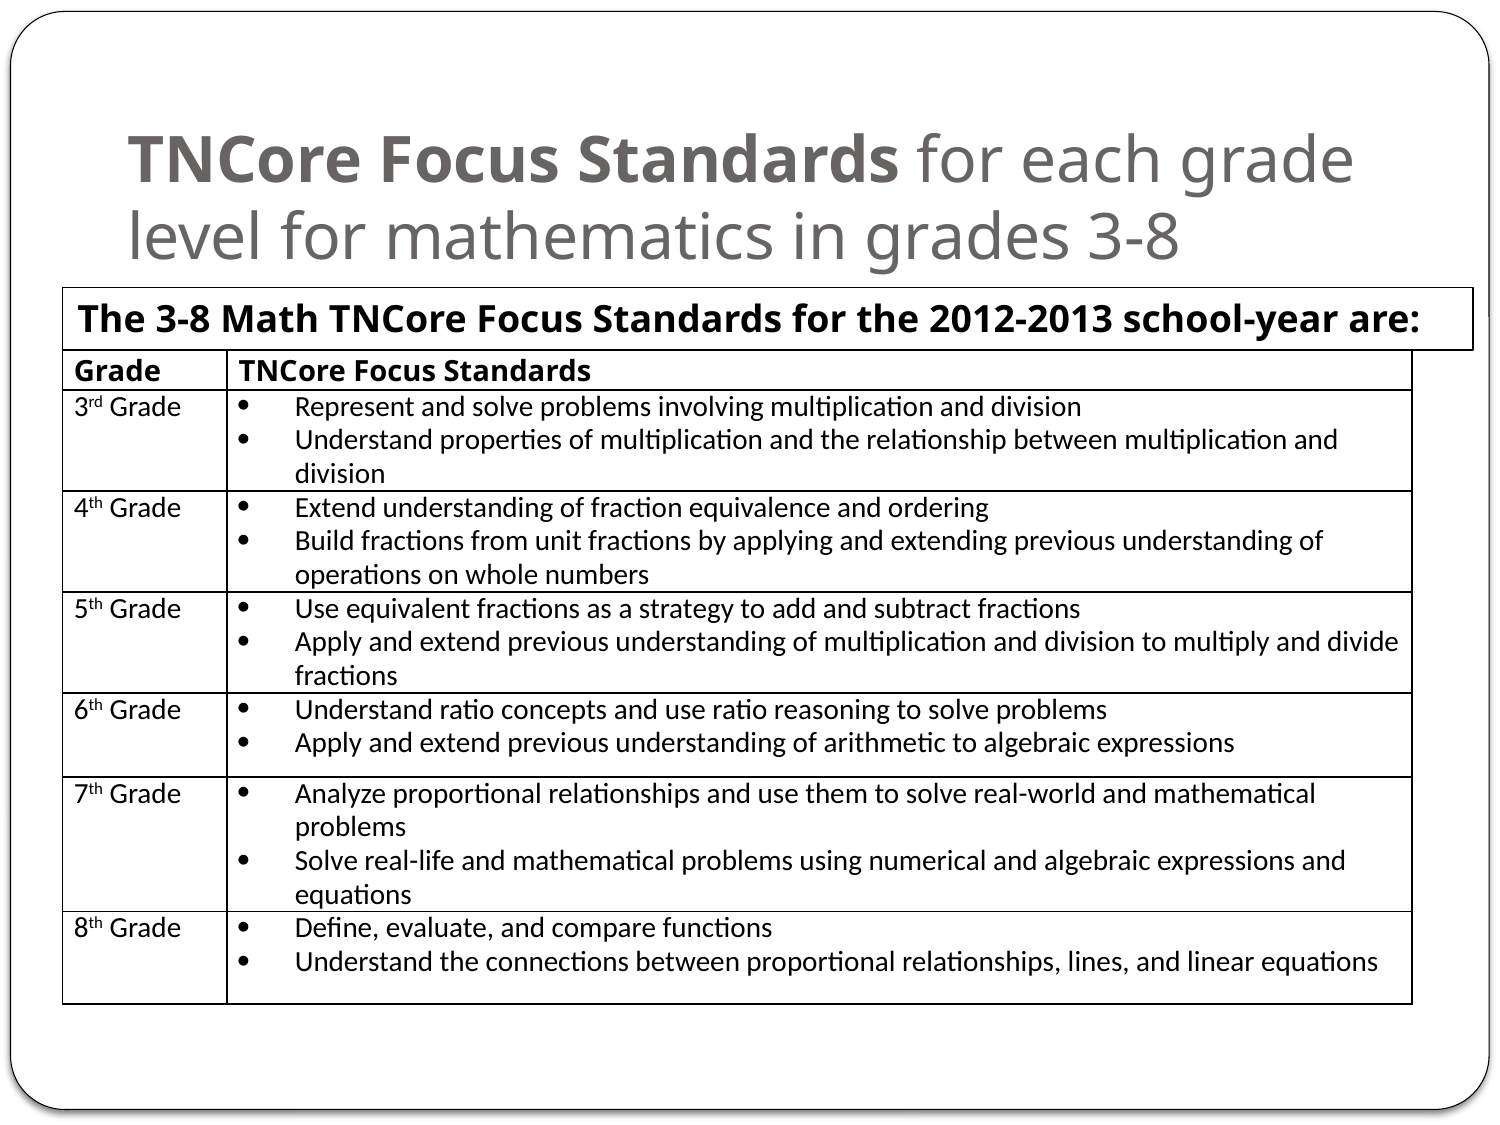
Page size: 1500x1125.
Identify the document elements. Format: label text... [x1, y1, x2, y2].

table_cell 7th Grade [63, 778, 226, 911]
table_cell 3rd Grade [63, 391, 226, 490]
table_cell Understand ratio concepts and use ratio reasoning to solve problems Apply and extend previous understanding of arithmetic to algebraic expressions [228, 694, 1411, 776]
table_header Grade [63, 351, 226, 389]
table_cell 6th Grade [63, 694, 226, 776]
table_cell Extend understanding of fraction equivalence and ordering Build fractions from unit fractions by applying and extending previous understanding of operations on whole numbers [228, 492, 1411, 591]
table_cell Use equivalent fractions as a strategy to add and subtract fractions Apply and extend previous understanding of multiplication and division to multiply and divide fractions [228, 593, 1411, 692]
title TNCore Focus Standards for each grade level for mathematics in grades 3-8 [112, 99, 1388, 287]
table_cell Define, evaluate, and compare functions Understand the connections between proportional relationships, lines, and linear equations [228, 912, 1411, 1003]
table_cell 4th Grade [63, 492, 226, 591]
table_cell 8th Grade [63, 912, 226, 1003]
table_cell 5th Grade [63, 593, 226, 692]
text_box The 3-8 Math TNCore Focus Standards for the 2012-2013 school-year are: [62, 287, 1474, 350]
table_cell Represent and solve problems involving multiplication and division Understand properties of multiplication and the relationship between multiplication and division [228, 391, 1411, 490]
table_cell Analyze proportional relationships and use them to solve real-world and mathematical problems Solve real-life and mathematical problems using numerical and algebraic expressions and equations [228, 778, 1411, 911]
table_header TNCore Focus Standards [228, 351, 1411, 389]
